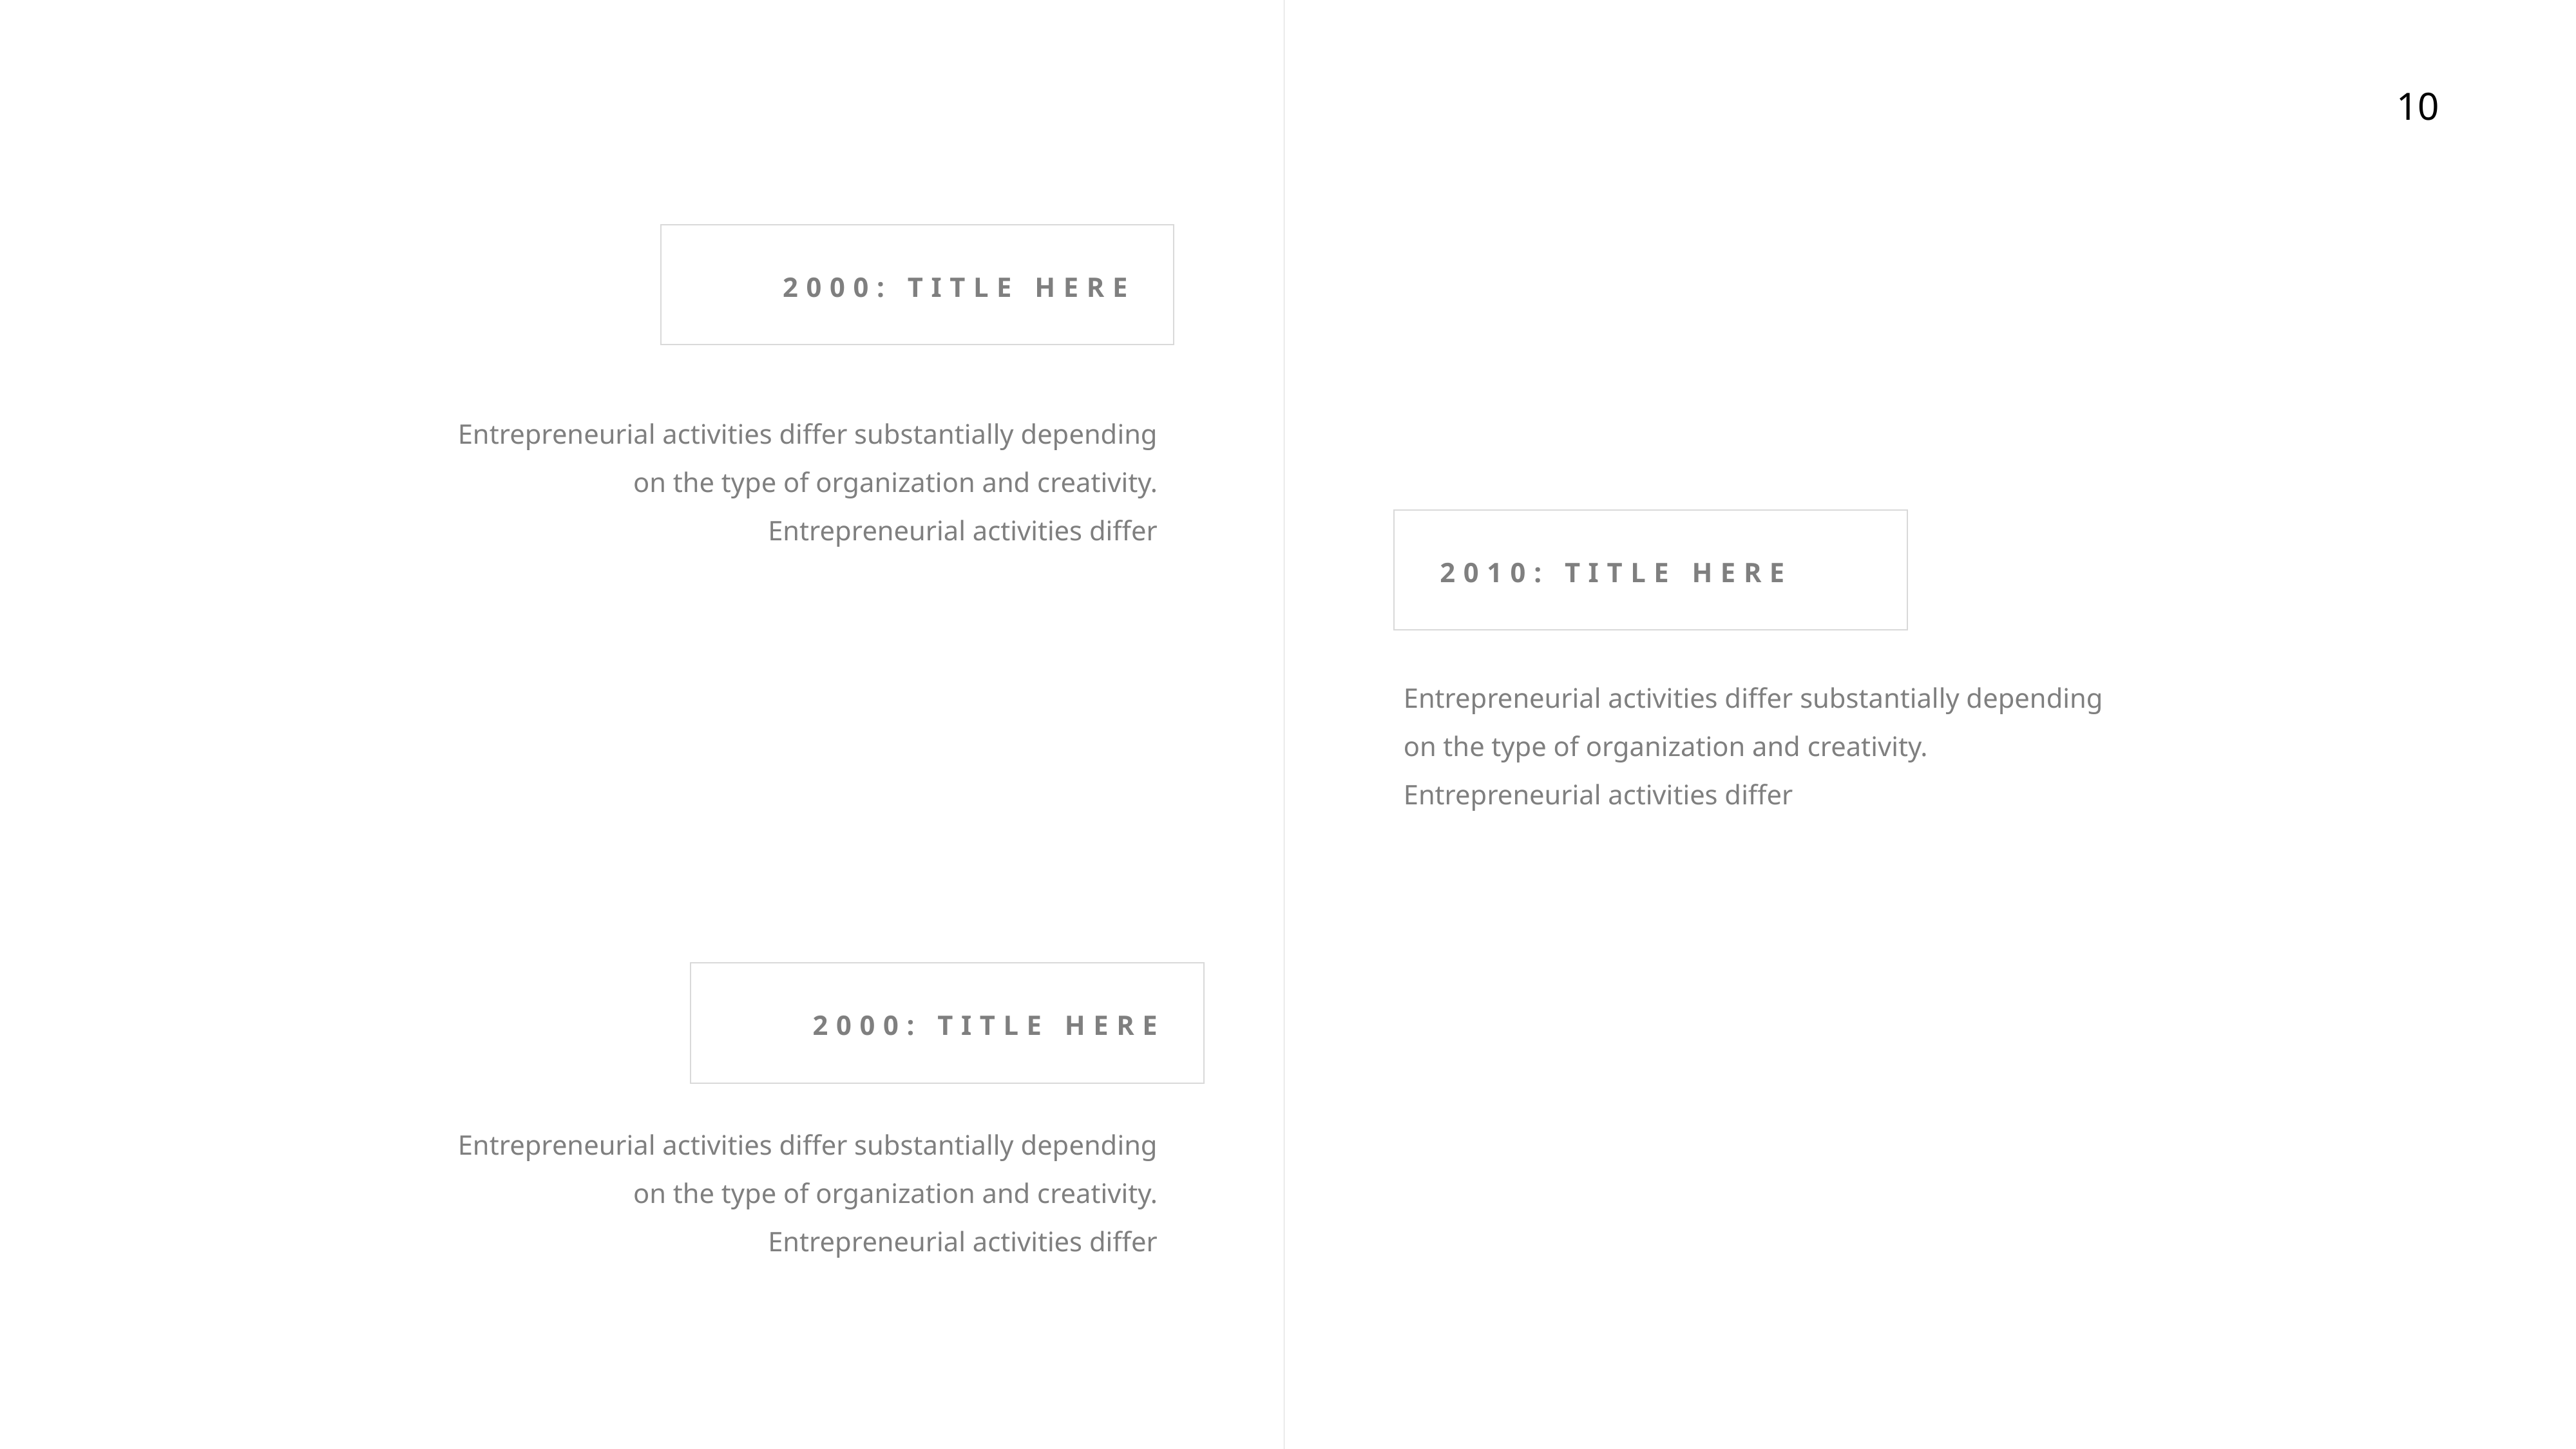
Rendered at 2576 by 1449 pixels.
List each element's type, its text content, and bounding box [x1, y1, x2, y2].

text_box Entrepreneurial activities differ substantially depending on the type of organization and creativity. Entrepreneurial activities differ [421, 1107, 1167, 1262]
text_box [660, 224, 1174, 345]
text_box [1393, 509, 1907, 630]
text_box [690, 963, 1204, 1083]
text_box Entrepreneurial activities differ substantially depending on the type of organization and creativity. Entrepreneurial activities differ [421, 396, 1167, 551]
text_box Entrepreneurial activities differ substantially depending on the type of organization and creativity. Entrepreneurial activities differ [1394, 660, 2141, 815]
